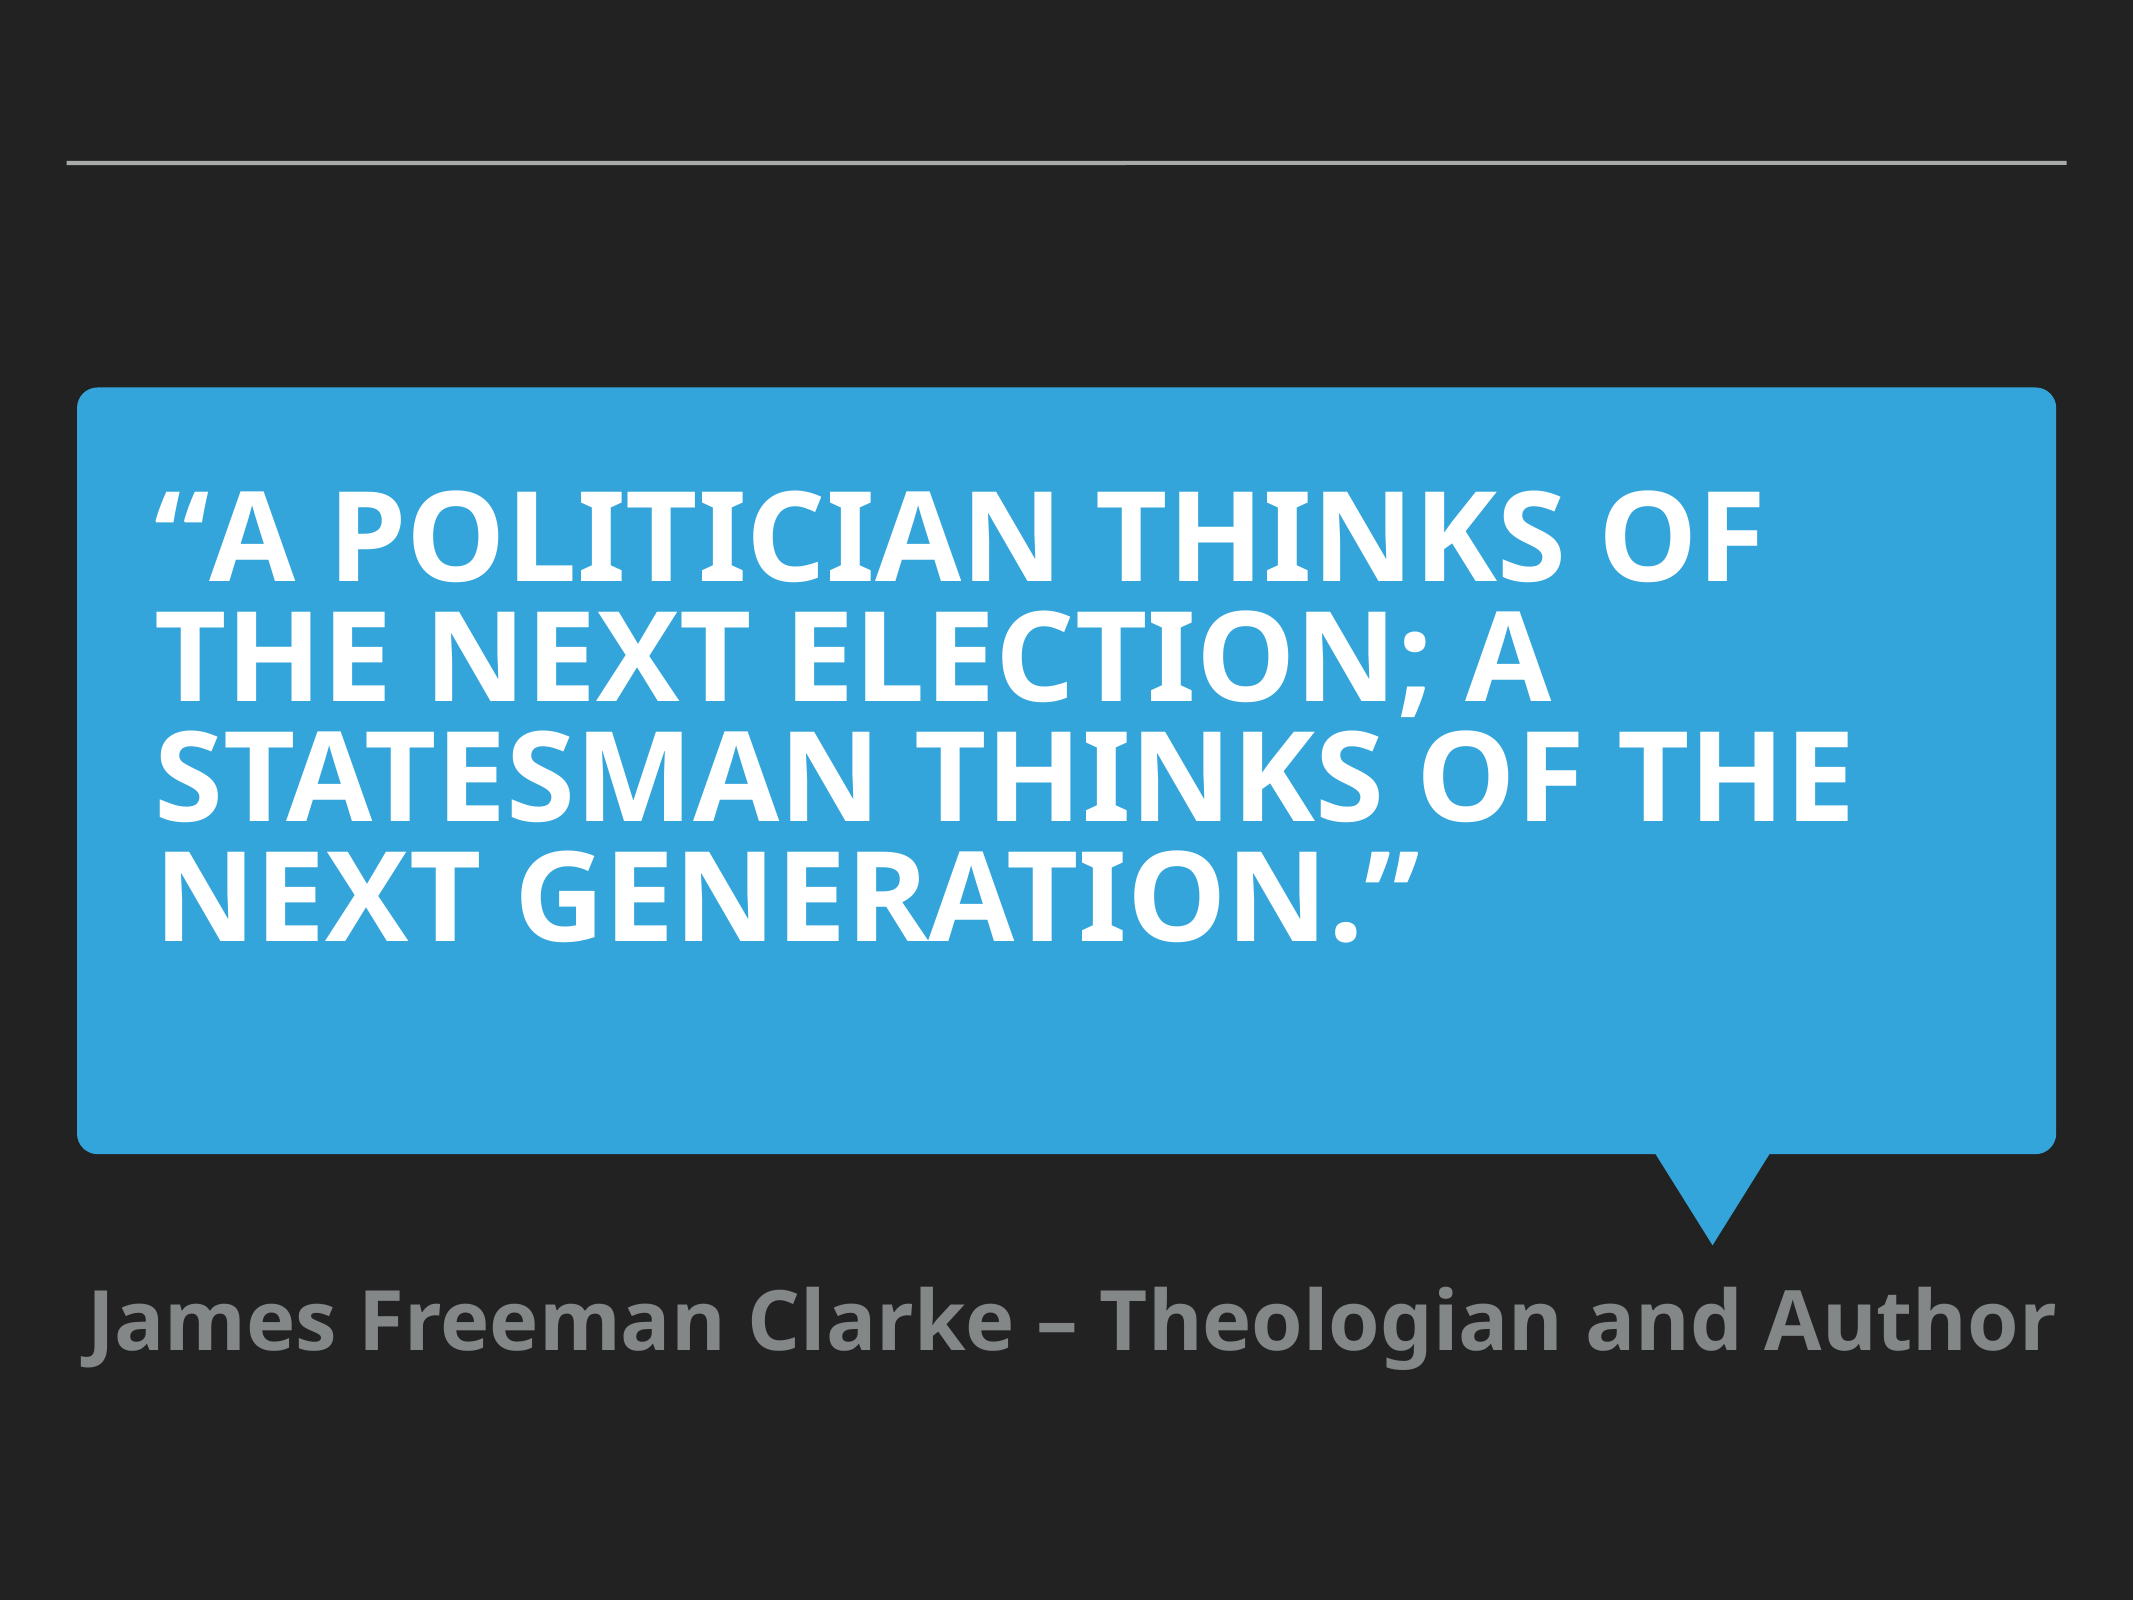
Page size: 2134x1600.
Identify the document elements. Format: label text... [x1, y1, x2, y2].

list “A Politician thinks of the next election; a statesman thinks of the next generation.” [145, 476, 1988, 980]
list James Freeman Clarke – Theologian and Author [66, 1277, 2068, 1376]
